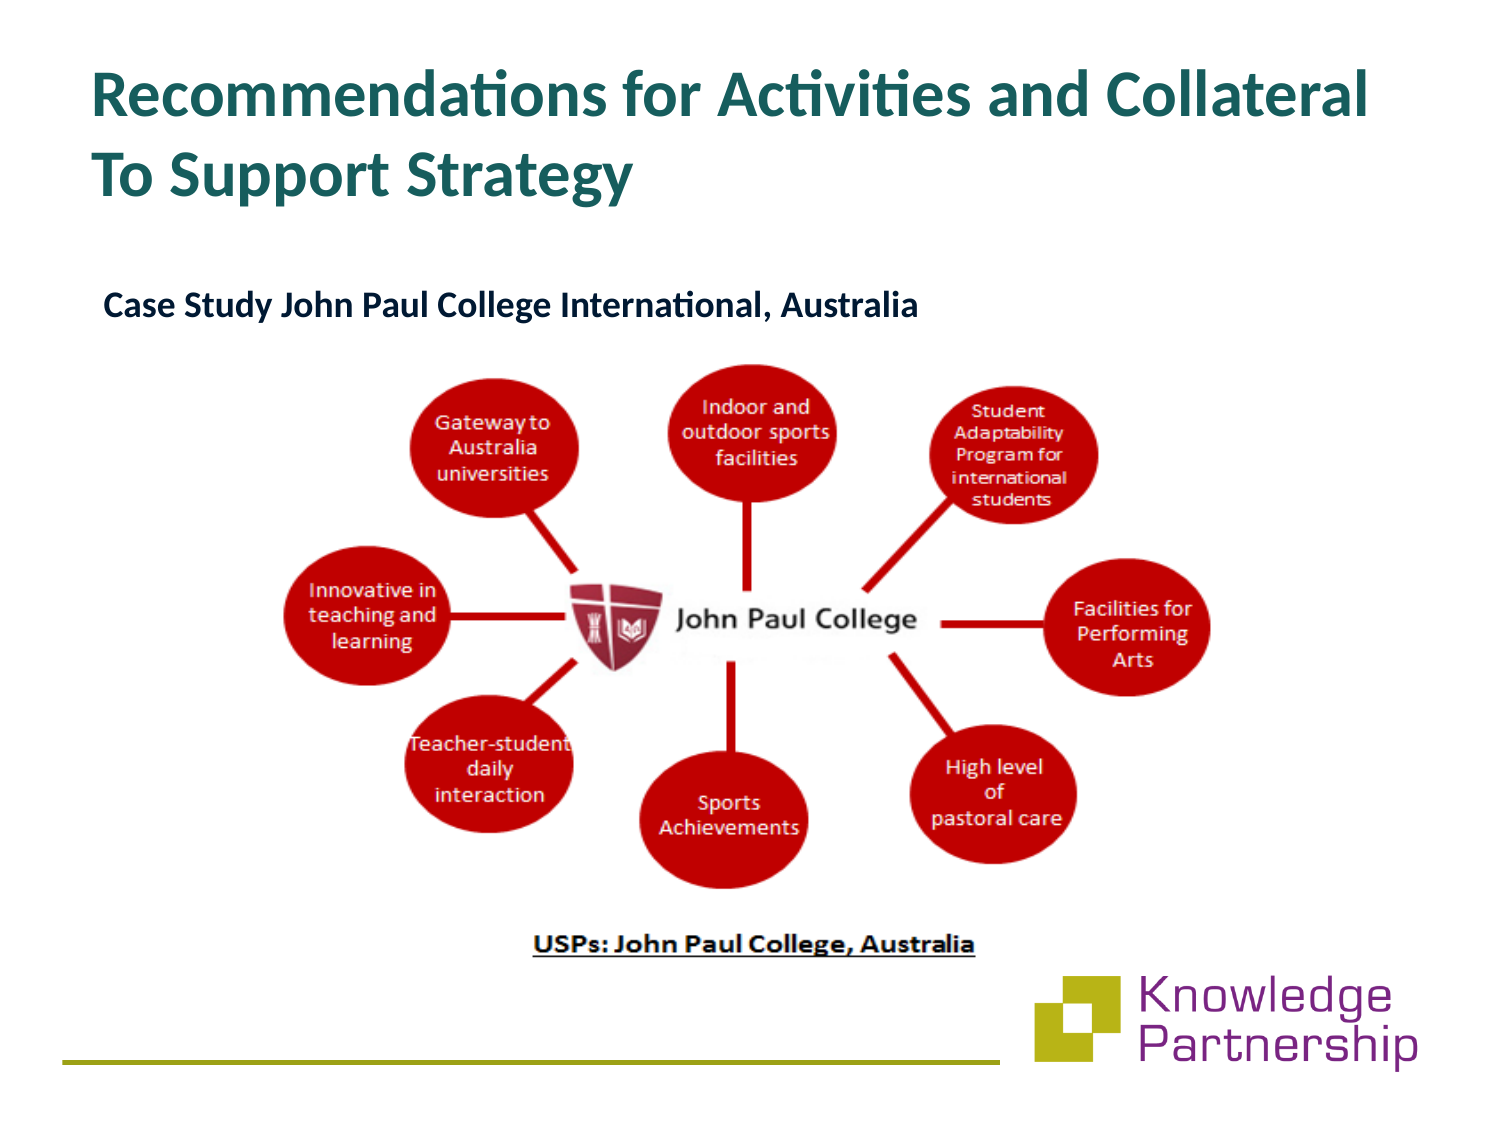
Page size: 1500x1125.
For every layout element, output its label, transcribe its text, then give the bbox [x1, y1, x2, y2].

text_box Recommendations for Activities and Collateral To Support Strategy [76, 42, 1388, 218]
text_box Case Study John Paul College International, Australia [88, 219, 1435, 362]
picture [259, 349, 1427, 1077]
